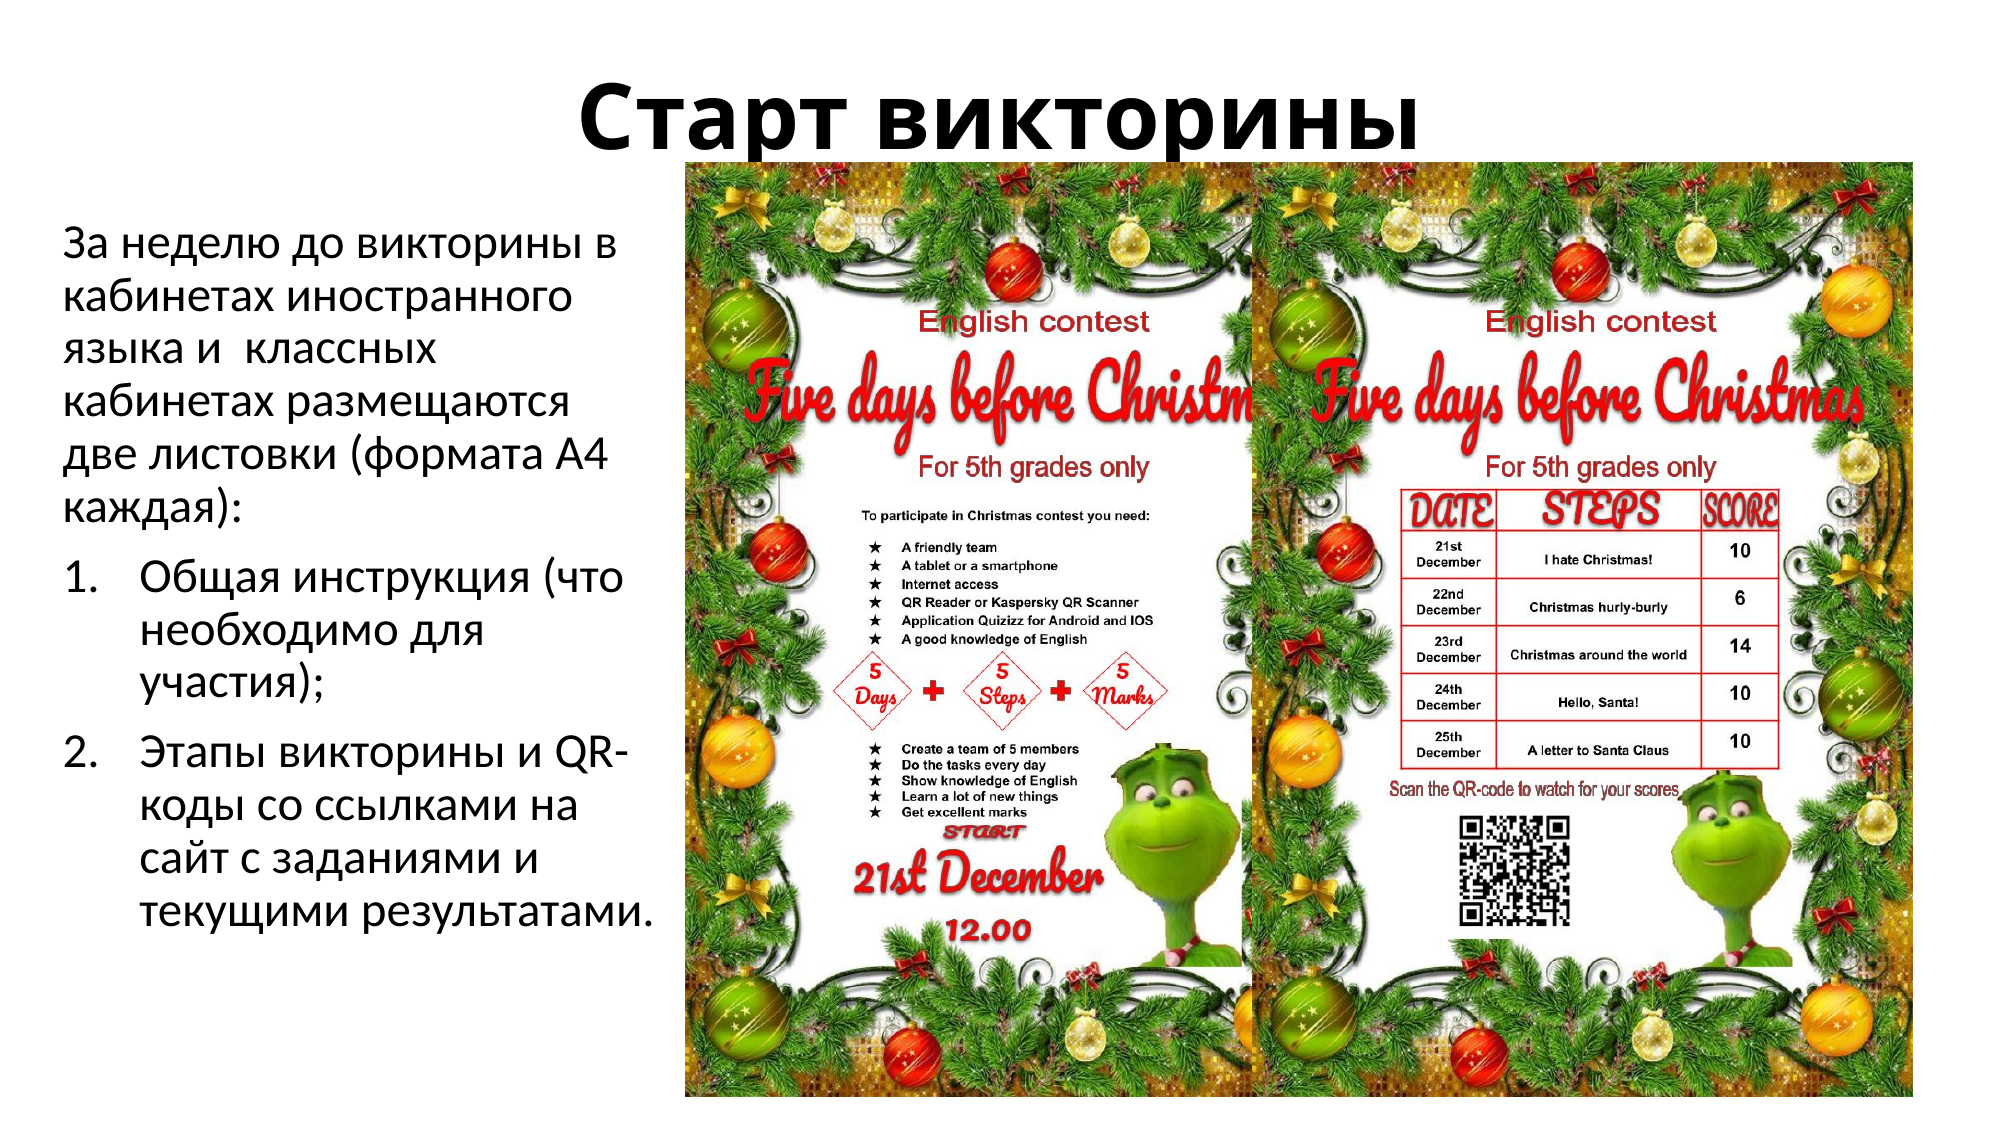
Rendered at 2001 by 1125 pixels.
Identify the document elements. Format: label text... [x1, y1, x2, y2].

title Старт викторины [137, 10, 1863, 229]
list За неделю до викторины в кабинетах иностранного языка и классных кабинетах размещаются две листовки (формата А4 каждая): Общая инструкция (что необходимо для участия); Этапы викторины и QR-коды со ссылками на сайт с заданиями и текущими результатами. [47, 208, 671, 1001]
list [684, 162, 1251, 1097]
picture [1251, 162, 1913, 1097]
